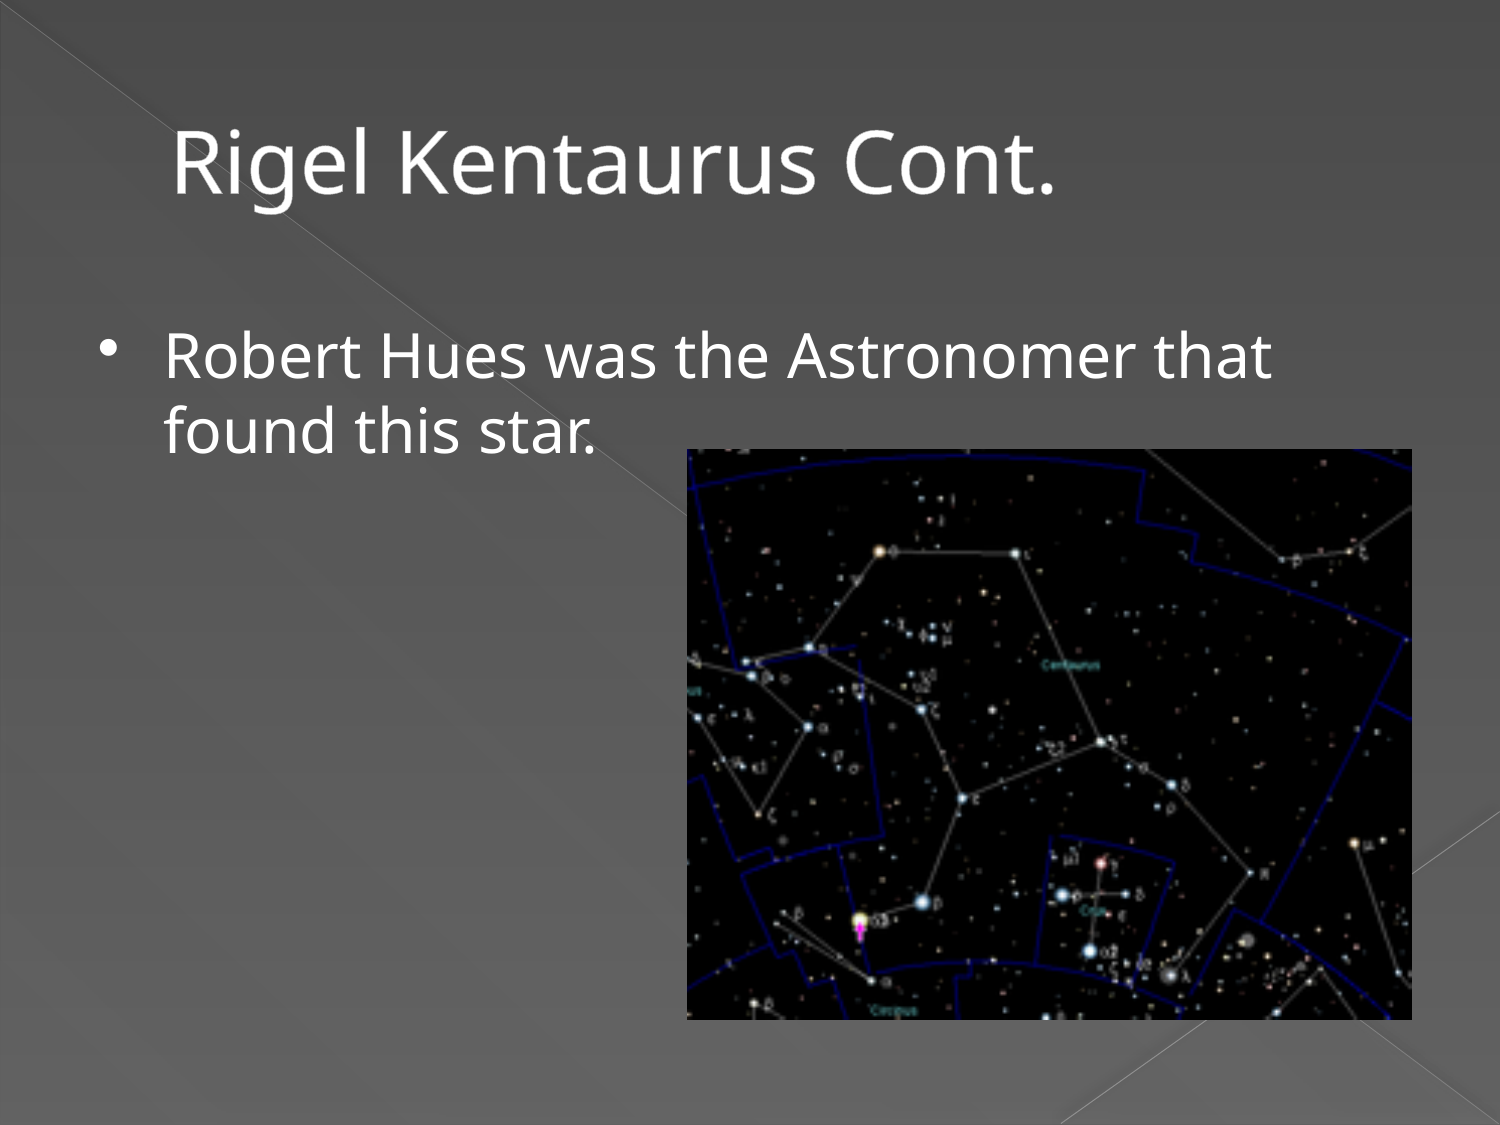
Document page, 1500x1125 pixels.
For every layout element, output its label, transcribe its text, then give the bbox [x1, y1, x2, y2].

list Robert Hues was the Astronomer that found this star. [75, 308, 1425, 1059]
title Rigel Kentaurus Cont. [75, 43, 1425, 274]
picture [687, 449, 1412, 1021]
